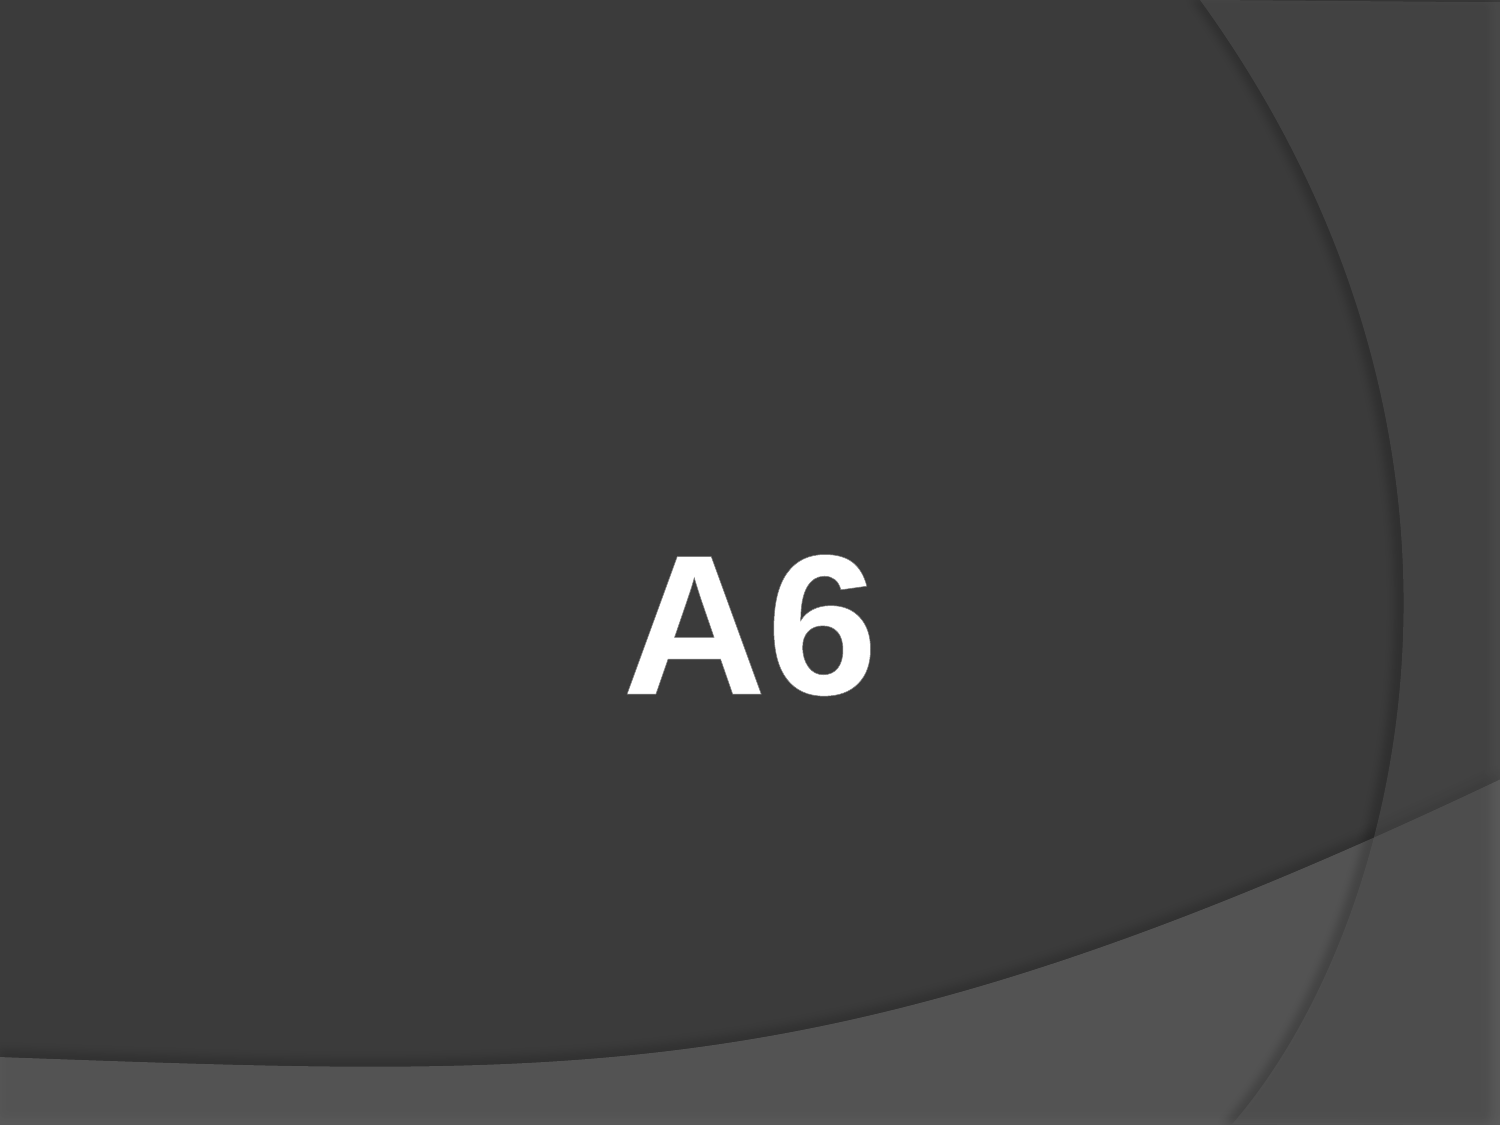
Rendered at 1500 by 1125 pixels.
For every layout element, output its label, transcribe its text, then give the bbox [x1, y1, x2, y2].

text_box A6 [606, 486, 893, 742]
